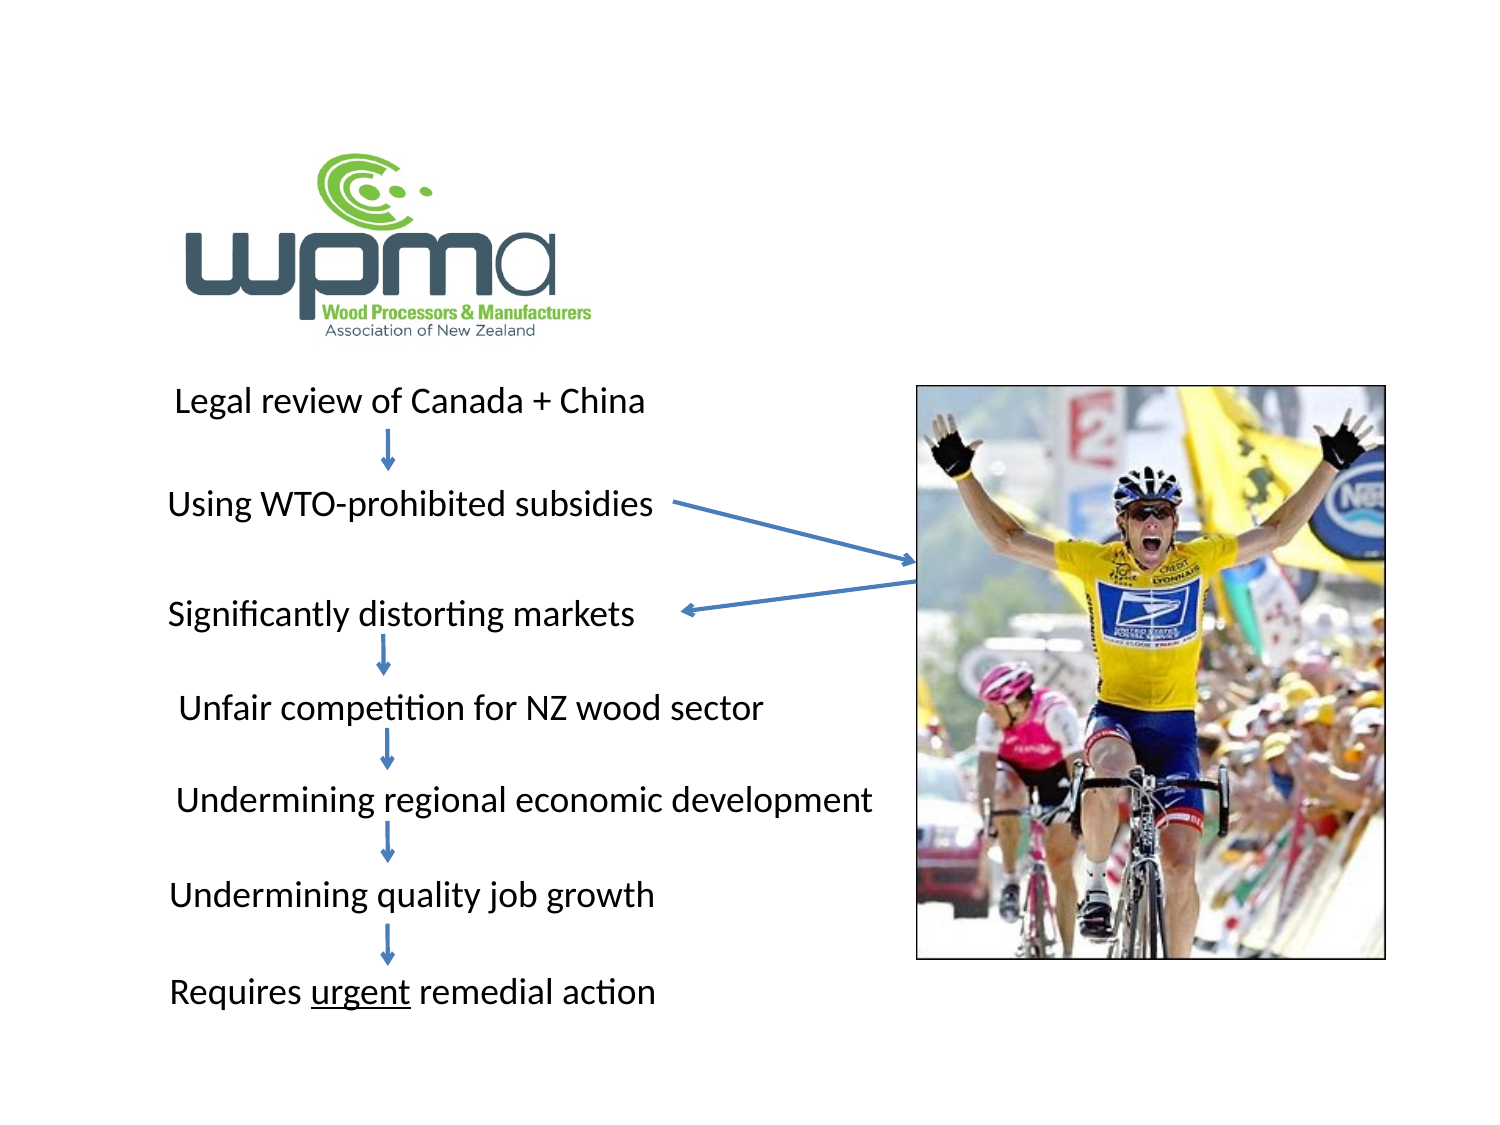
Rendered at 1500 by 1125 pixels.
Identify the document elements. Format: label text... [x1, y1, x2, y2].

text_box Legal review of Canada + China [159, 368, 670, 429]
text_box Requires urgent remedial action [154, 959, 697, 1019]
picture [175, 137, 601, 351]
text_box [672, 501, 917, 563]
text_box Undermining regional economic development [161, 767, 907, 828]
picture [915, 385, 1386, 960]
text_box Unfair competition for NZ wood sector [163, 676, 797, 736]
text_box Undermining quality job growth [154, 863, 705, 923]
text_box Significantly distorting markets [153, 581, 668, 642]
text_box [680, 581, 917, 612]
text_box Using WTO-prohibited subsidies [152, 471, 678, 531]
